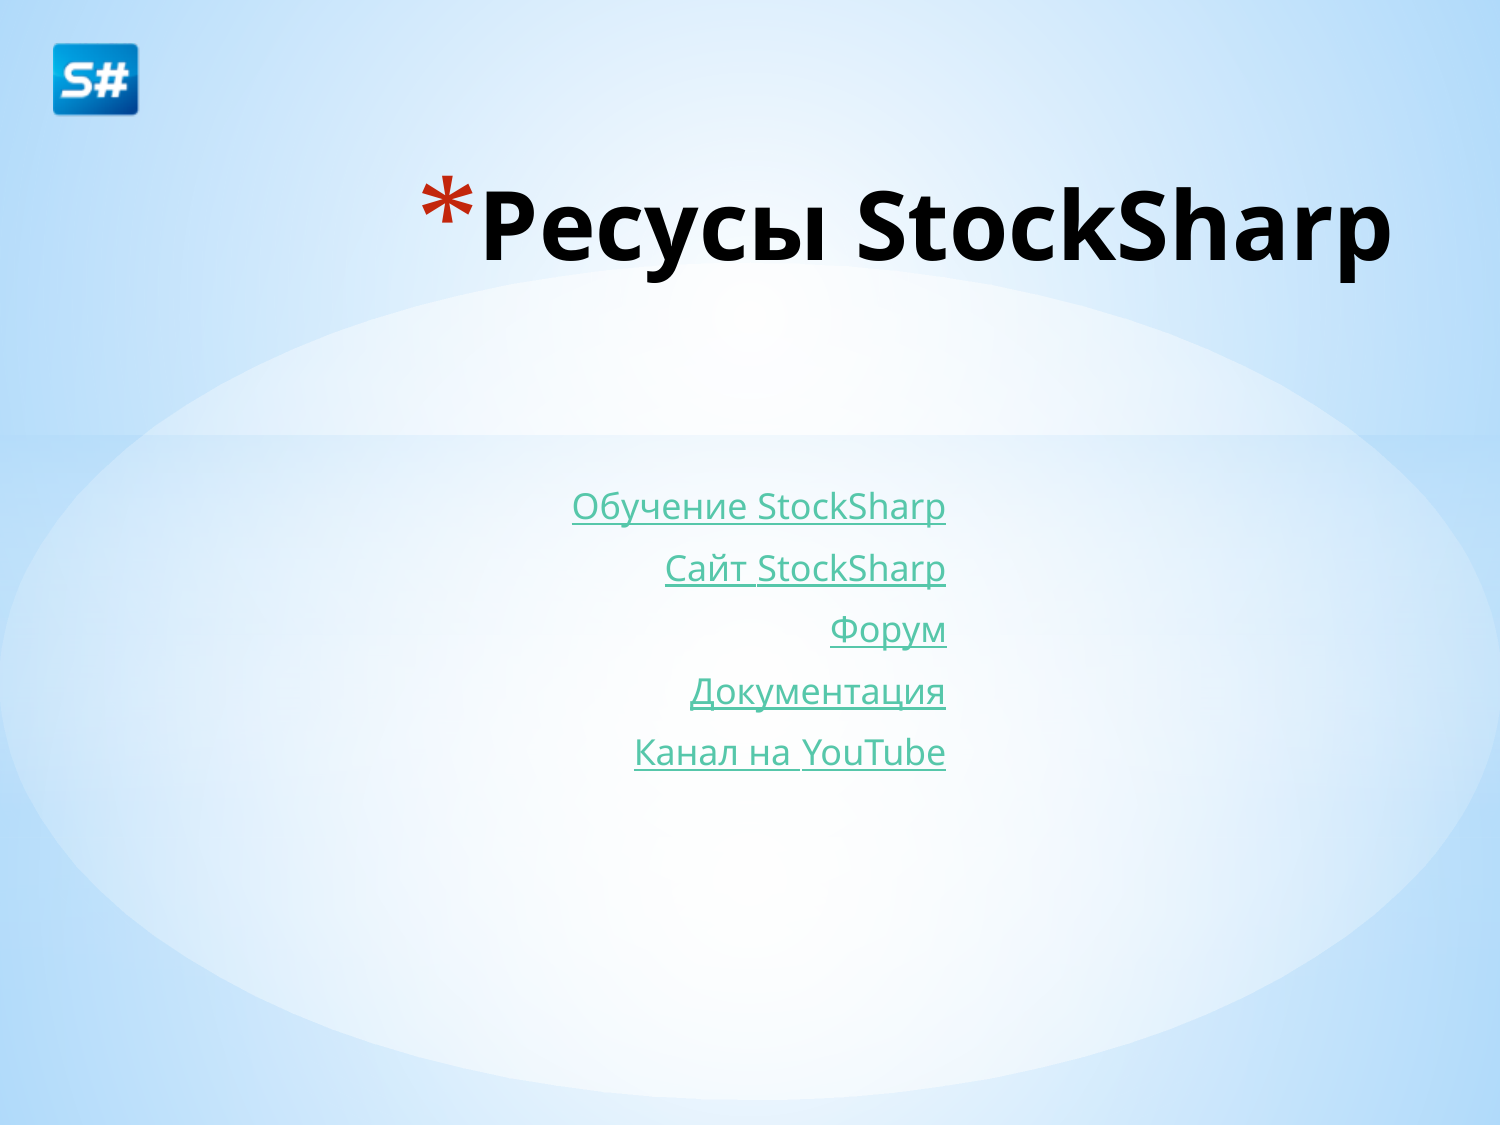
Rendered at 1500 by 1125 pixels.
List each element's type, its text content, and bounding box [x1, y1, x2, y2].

list Обучение StockSharp Сайт StockSharp Форум Документация Канал на YouTube [277, 420, 963, 787]
picture [52, 42, 141, 118]
title Ресусы StockSharp [348, 90, 1410, 287]
